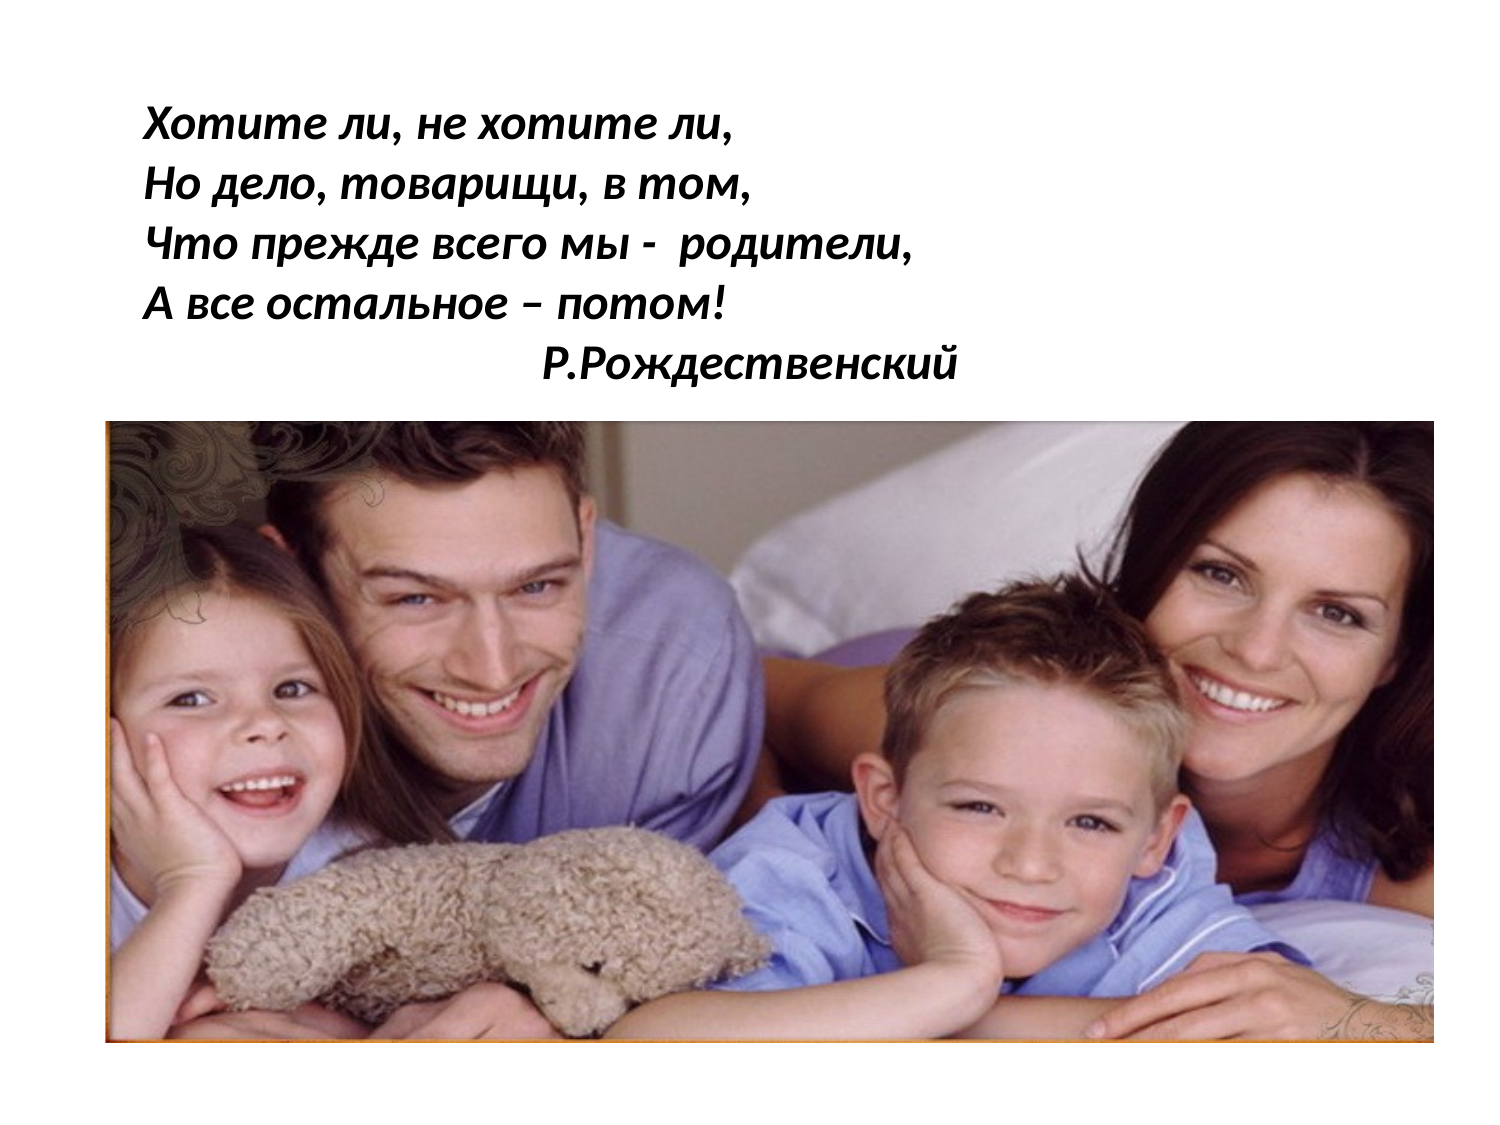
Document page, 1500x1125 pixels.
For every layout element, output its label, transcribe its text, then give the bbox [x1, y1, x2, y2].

picture [105, 421, 1435, 1044]
text_box Хотите ли, не хотите ли, Но дело, товарищи, в том, Что прежде всего мы - родители, А все остальное – потом! Р.Рождественский [128, 81, 1372, 397]
